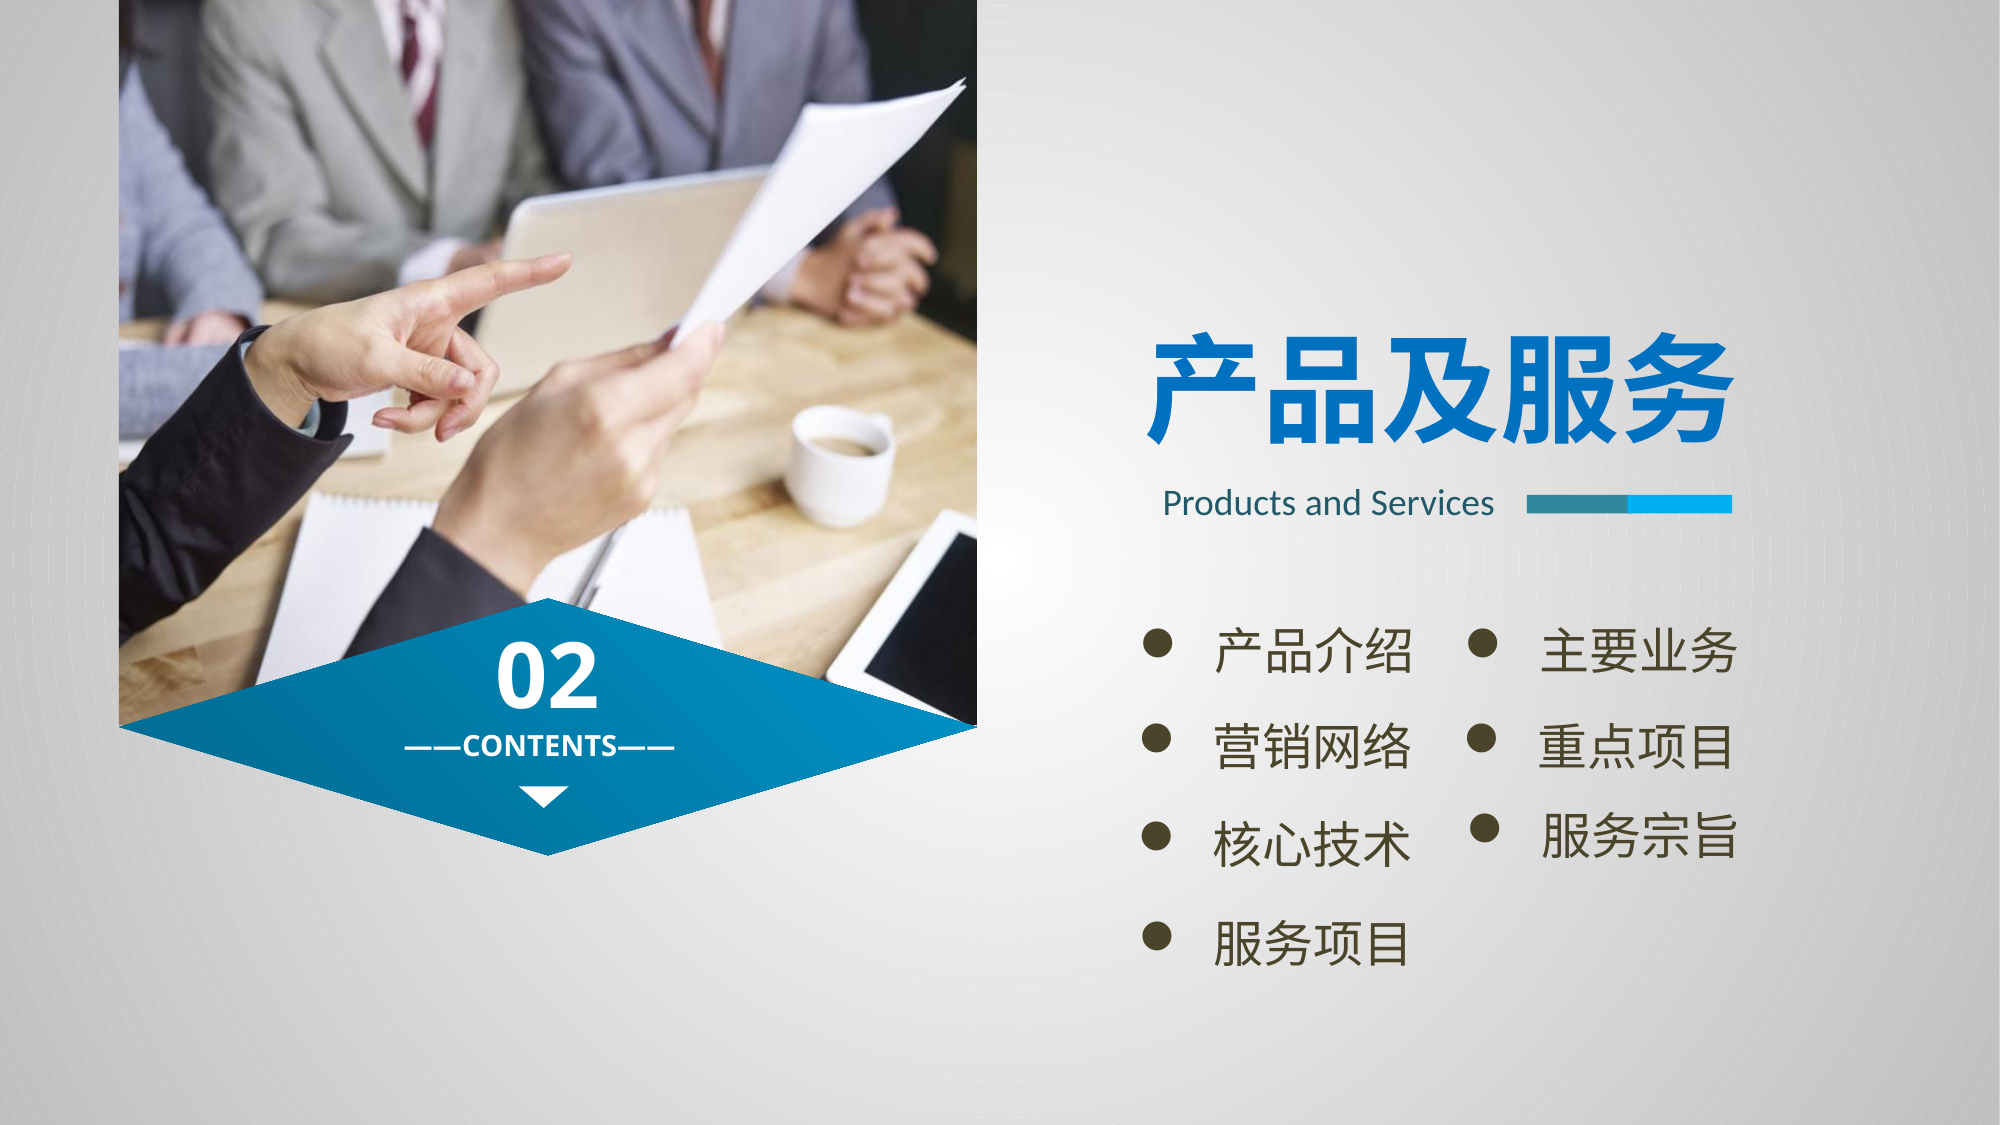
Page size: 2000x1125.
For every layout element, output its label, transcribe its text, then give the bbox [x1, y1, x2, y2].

text_box 服务项目 [1123, 905, 1478, 980]
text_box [1526, 494, 1733, 514]
text_box [117, 0, 979, 599]
text_box Products and Services [1147, 470, 1511, 531]
text_box 产品及服务 [1097, 307, 1785, 465]
text_box 服务宗旨 [1451, 797, 1806, 872]
text_box 营销网络 [1123, 707, 1428, 783]
text_box 核心技术 [1122, 805, 1478, 881]
text_box 重点项目 [1448, 707, 1753, 783]
text_box 主要业务 [1449, 611, 1755, 687]
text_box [118, 598, 978, 856]
text_box 产品介绍 [1124, 611, 1430, 687]
